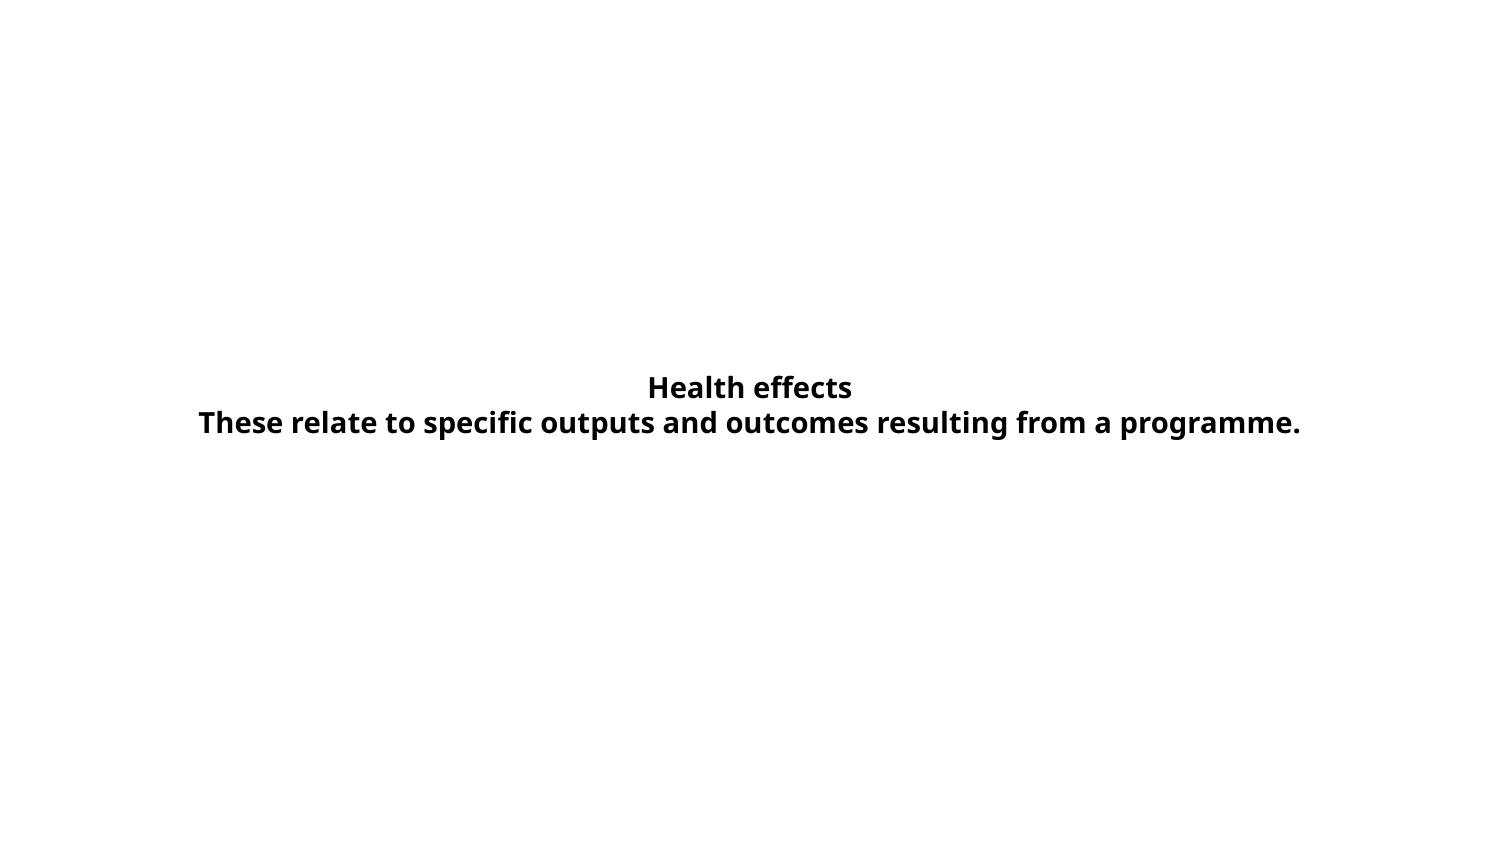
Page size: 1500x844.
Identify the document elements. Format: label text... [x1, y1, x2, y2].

title Health effects These relate to specific outputs and outcomes resulting from a programme. [51, 352, 1449, 491]
